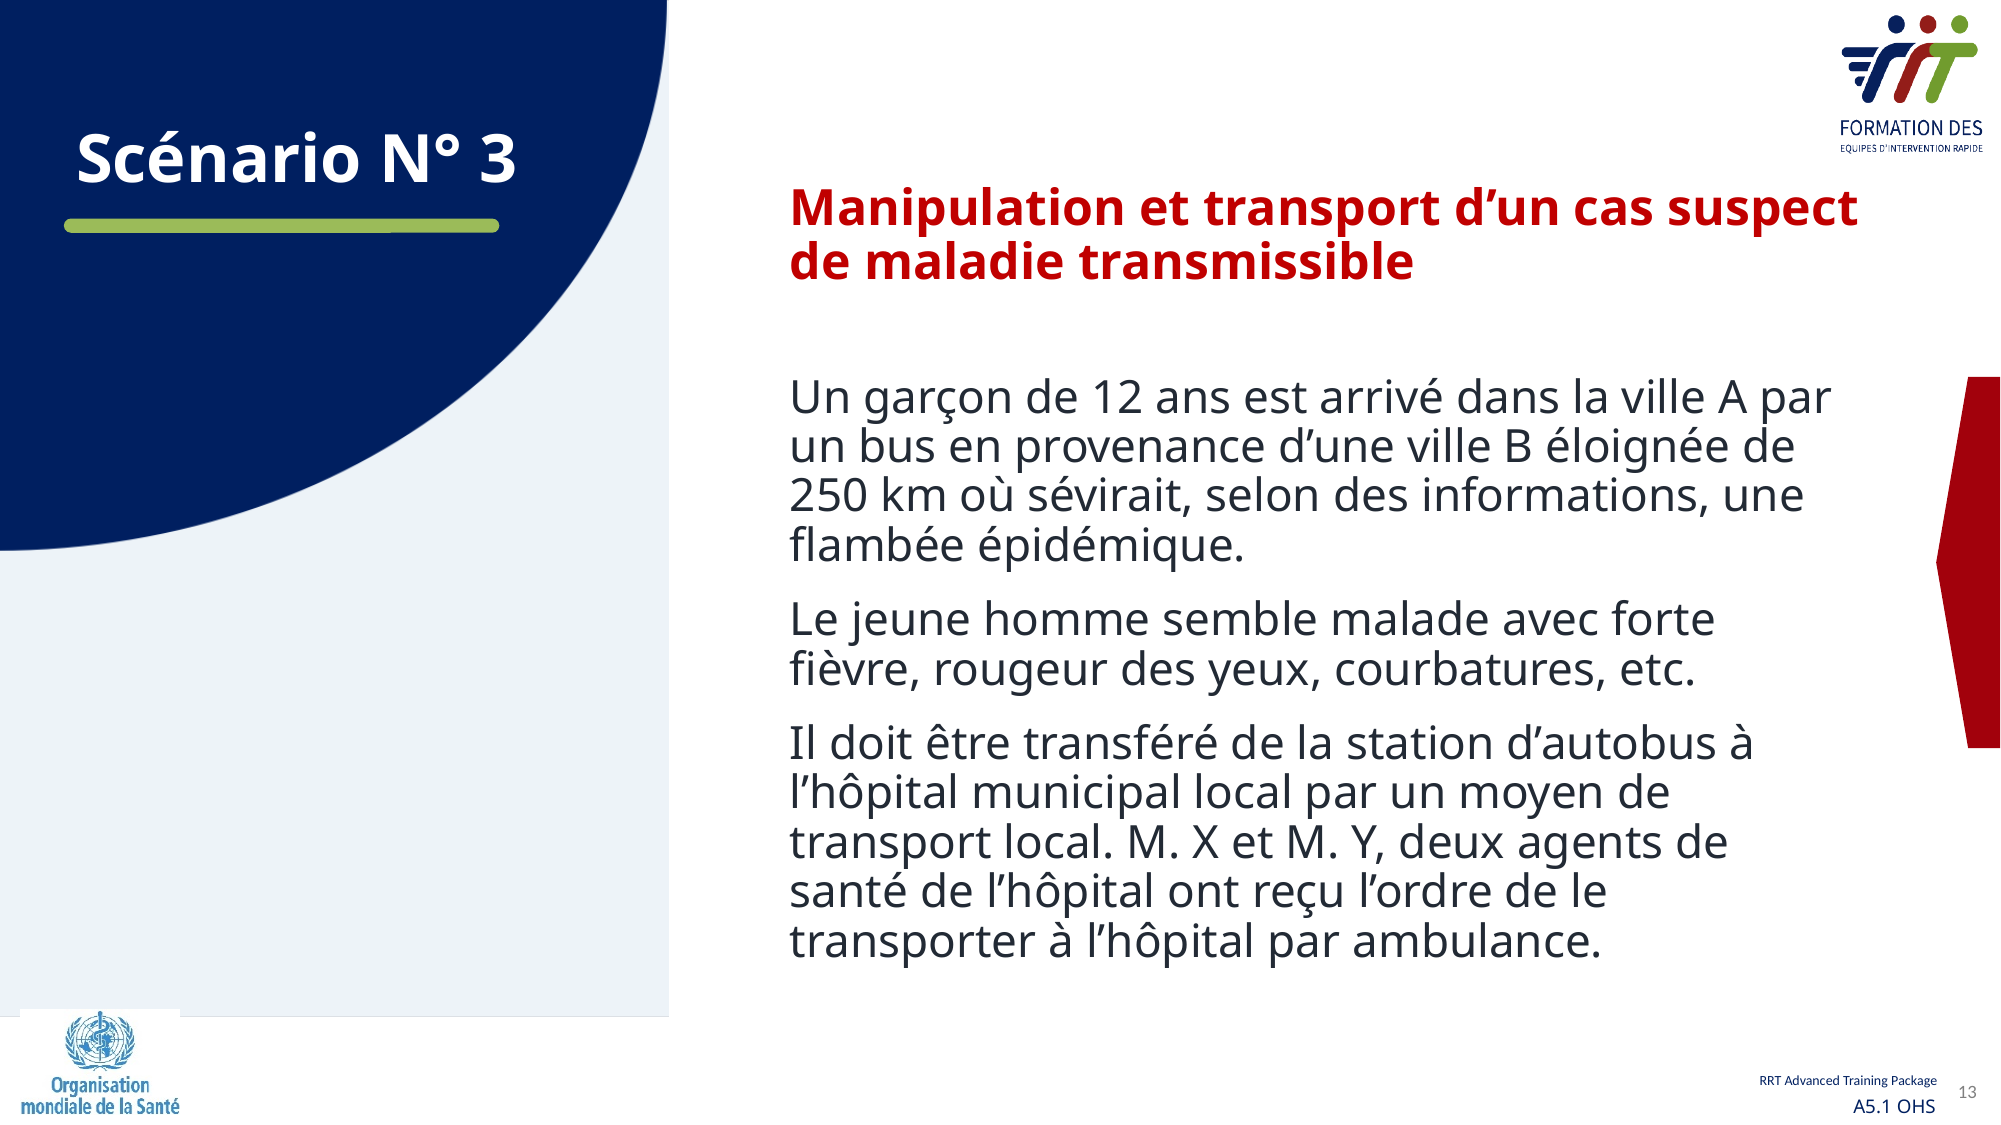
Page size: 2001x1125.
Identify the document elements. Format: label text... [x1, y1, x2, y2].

picture [0, 0, 669, 1115]
picture [1840, 14, 1983, 154]
list Manipulation et transport d’un cas suspect de maladie transmissible Un garçon de 12 ans est arrivé dans la ville A par un bus en provenance d’une ville B éloignée de 250 km où sévirait, selon des informations, une flambée épidémique. Le jeune homme semble malade avec forte fièvre, rougeur des yeux, courbatures, etc. Il doit être transféré de la station d’autobus à l’hôpital municipal local par un moyen de transport local. M. X et M. Y, deux agents de santé de l’hôpital ont reçu l’ordre de le transporter à l’hôpital par ambulance. [774, 174, 1875, 987]
title Scénario N° 3 [61, 62, 537, 250]
